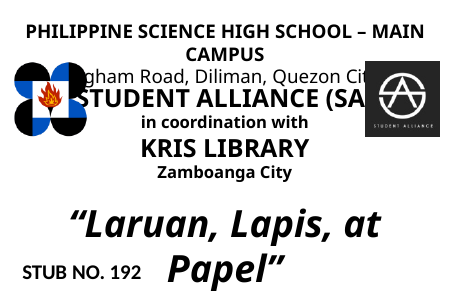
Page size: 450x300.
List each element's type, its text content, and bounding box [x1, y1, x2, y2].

text_box STUDENT ALLIANCE (SA) in coordination with KRIS LIBRARY Zamboanga City [0, 74, 450, 190]
text_box PHILIPPINE SCIENCE HIGH SCHOOL – MAIN CAMPUS Agham Road, Diliman, Quezon City [0, 12, 450, 74]
text_box STUB NO. 192 [7, 251, 213, 292]
picture [364, 60, 441, 137]
picture [12, 60, 88, 137]
text_box “Laruan, Lapis, at Papel” [0, 192, 450, 298]
